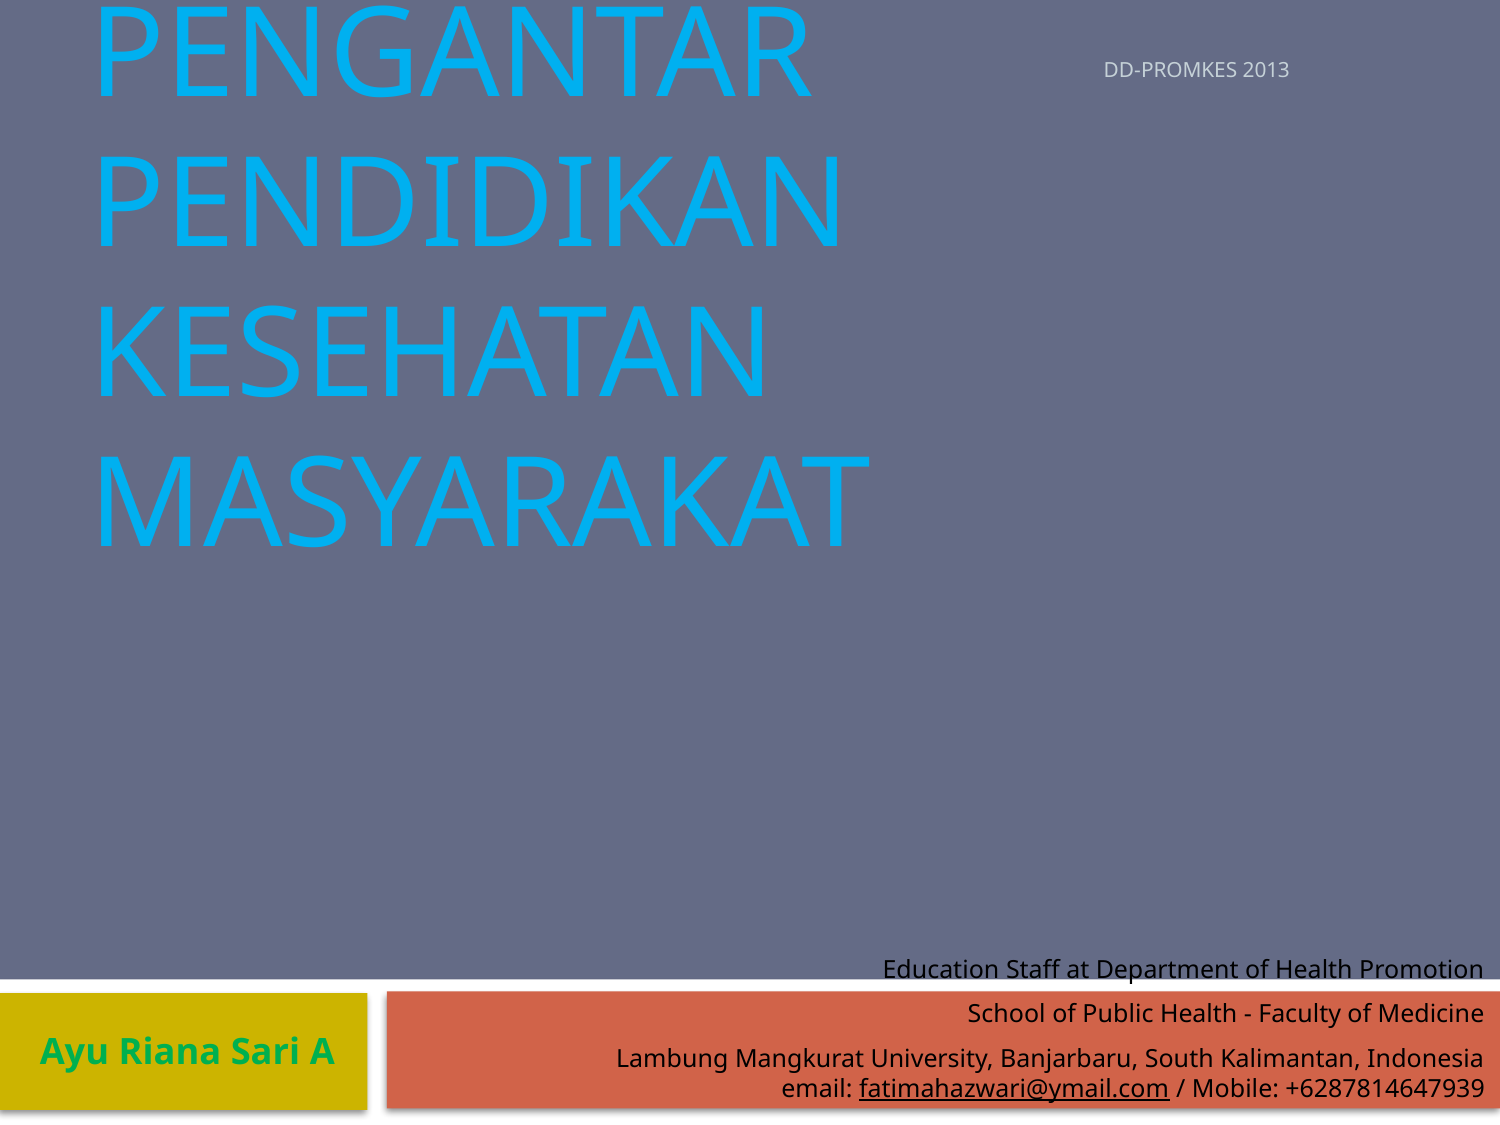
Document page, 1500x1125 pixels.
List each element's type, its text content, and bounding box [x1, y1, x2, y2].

text_box Ayu Riana Sari A [24, 999, 350, 1100]
title PENGANTAR Pendidikan kesehatan masyarakat [75, 337, 1463, 579]
footer DD-PROMKES 2013 [342, 38, 1305, 99]
subtitle Education Staff at Department of Health Promotion School of Public Health - Faculty of Medicine Lambung Mangkurat University, Banjarbaru, South Kalimantan, Indonesia email: fatimahazwari@ymail.com / Mobile: +6287814647939 [437, 999, 1500, 1100]
